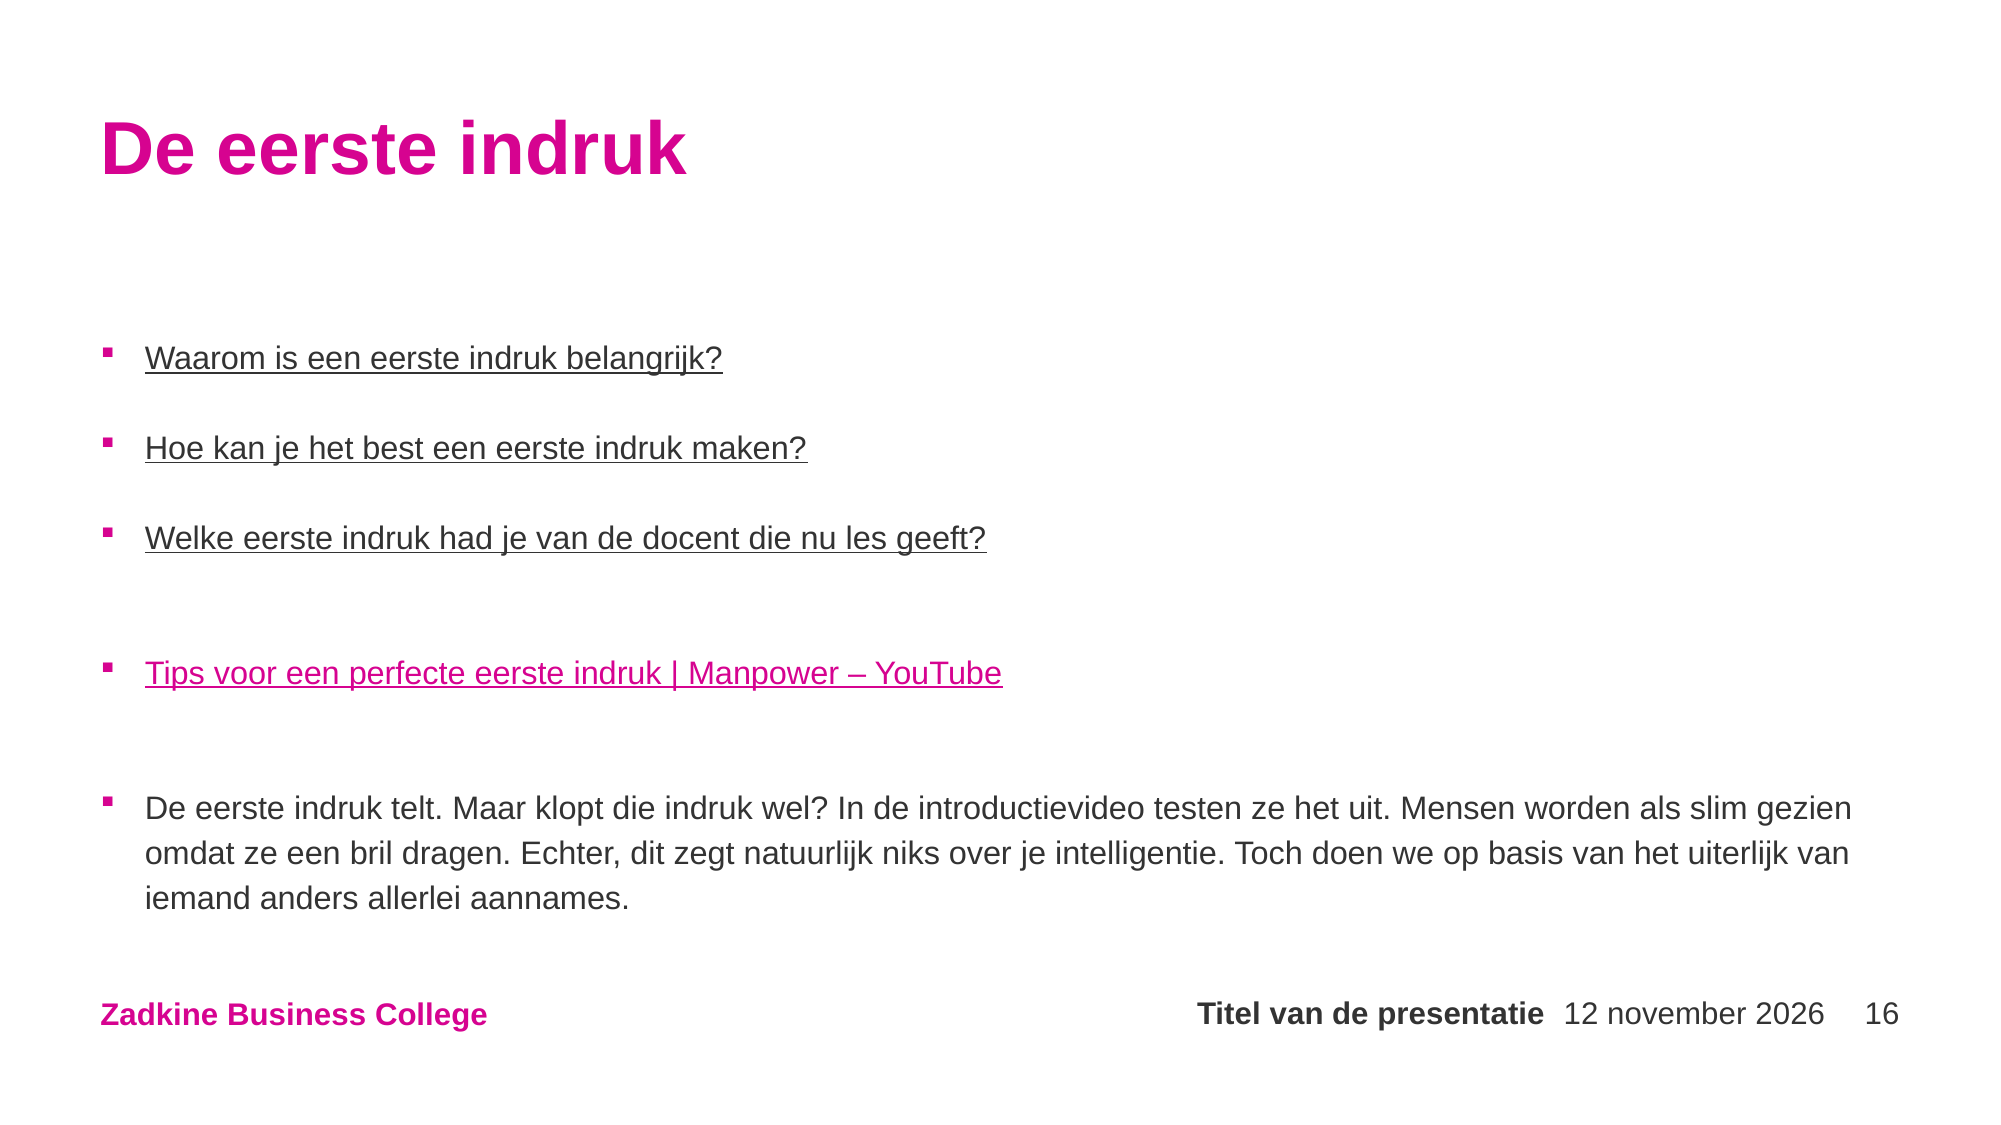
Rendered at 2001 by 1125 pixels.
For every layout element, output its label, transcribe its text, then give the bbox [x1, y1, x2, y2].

list Waarom is een eerste indruk belangrijk? Hoe kan je het best een eerste indruk maken? Welke eerste indruk had je van de docent die nu les geeft? Tips voor een perfecte eerste indruk | Manpower – YouTube De eerste indruk telt. Maar klopt die indruk wel? In de introductievideo testen ze het uit. Mensen worden als slim gezien omdat ze een bril dragen. Echter, dit zegt natuurlijk niks over je intelligentie. Toch doen we op basis van het uiterlijk van iemand anders allerlei aannames. [100, 331, 1900, 917]
slide_number 16 [1825, 993, 1900, 1033]
title De eerste indruk [100, 100, 1900, 190]
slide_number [1546, 993, 1825, 1033]
footer Titel van de presentatie [870, 993, 1546, 1033]
